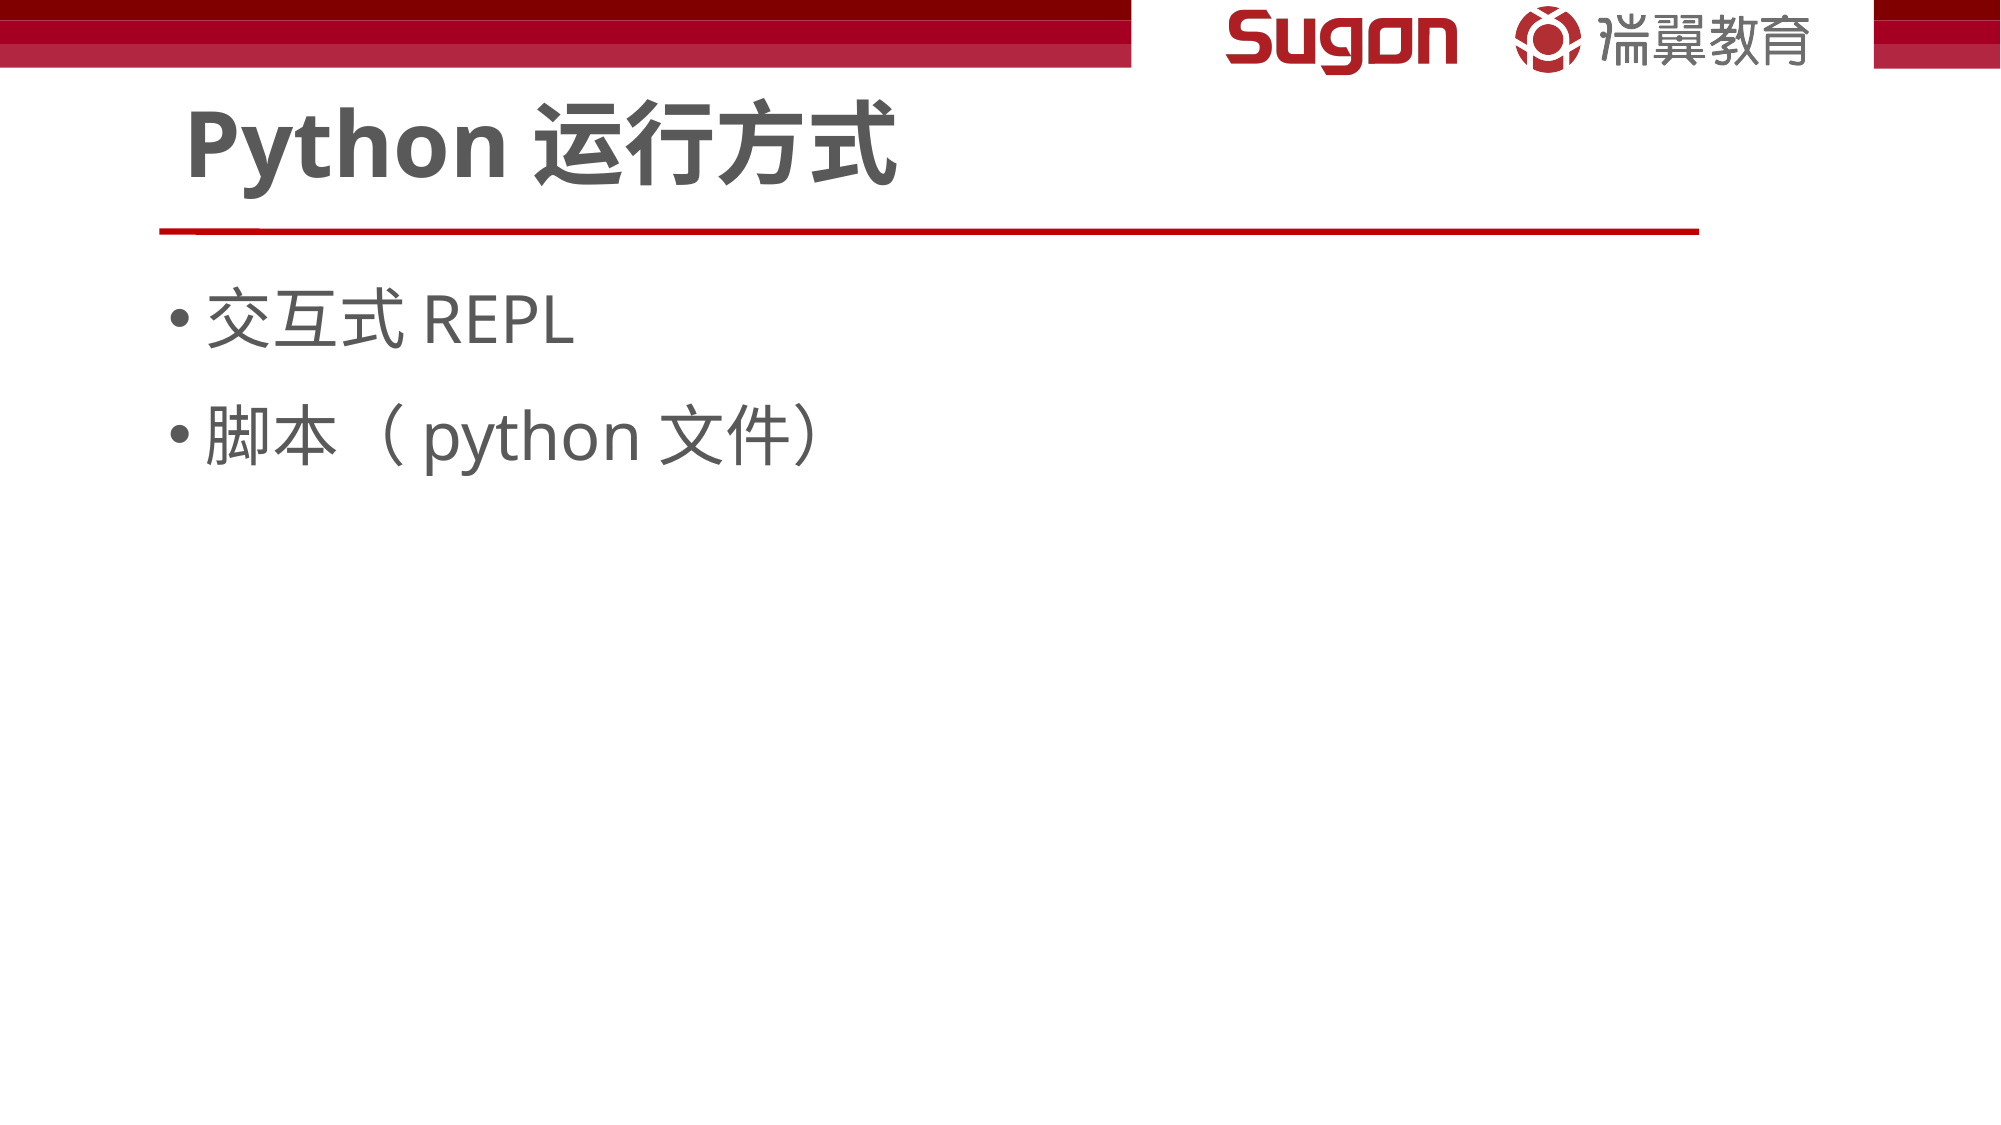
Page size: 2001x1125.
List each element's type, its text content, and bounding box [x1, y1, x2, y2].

picture [1194, 0, 1484, 91]
list 交互式REPL 脚本（python文件） [153, 253, 1879, 1028]
picture [1515, 6, 1809, 73]
title Python运行方式 [169, 91, 1895, 214]
